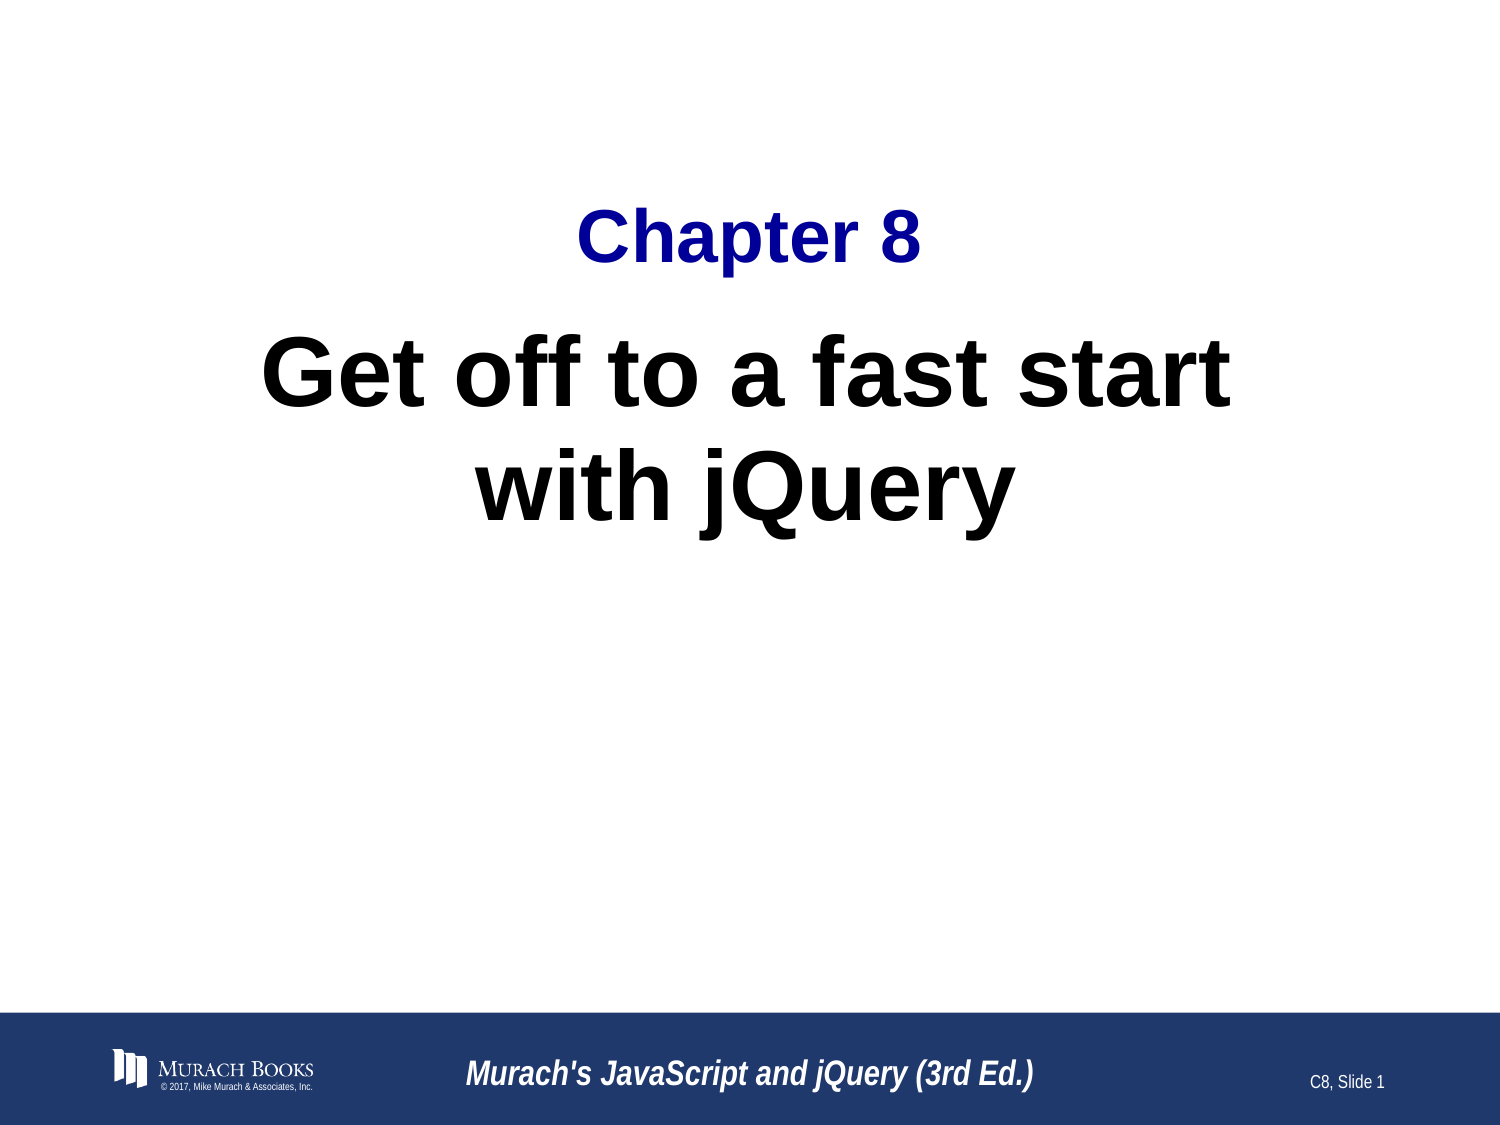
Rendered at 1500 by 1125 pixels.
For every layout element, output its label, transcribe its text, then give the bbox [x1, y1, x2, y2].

slide_number Murach's JavaScript and jQuery (3rd Ed.) [463, 1025, 1050, 1100]
title Chapter 8 [112, 187, 1388, 279]
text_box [149, 263, 1343, 641]
footer © 2017, Mike Murach & Associates, Inc. [12, 1025, 463, 1100]
slide_number C8, Slide 1 [1087, 1025, 1400, 1100]
